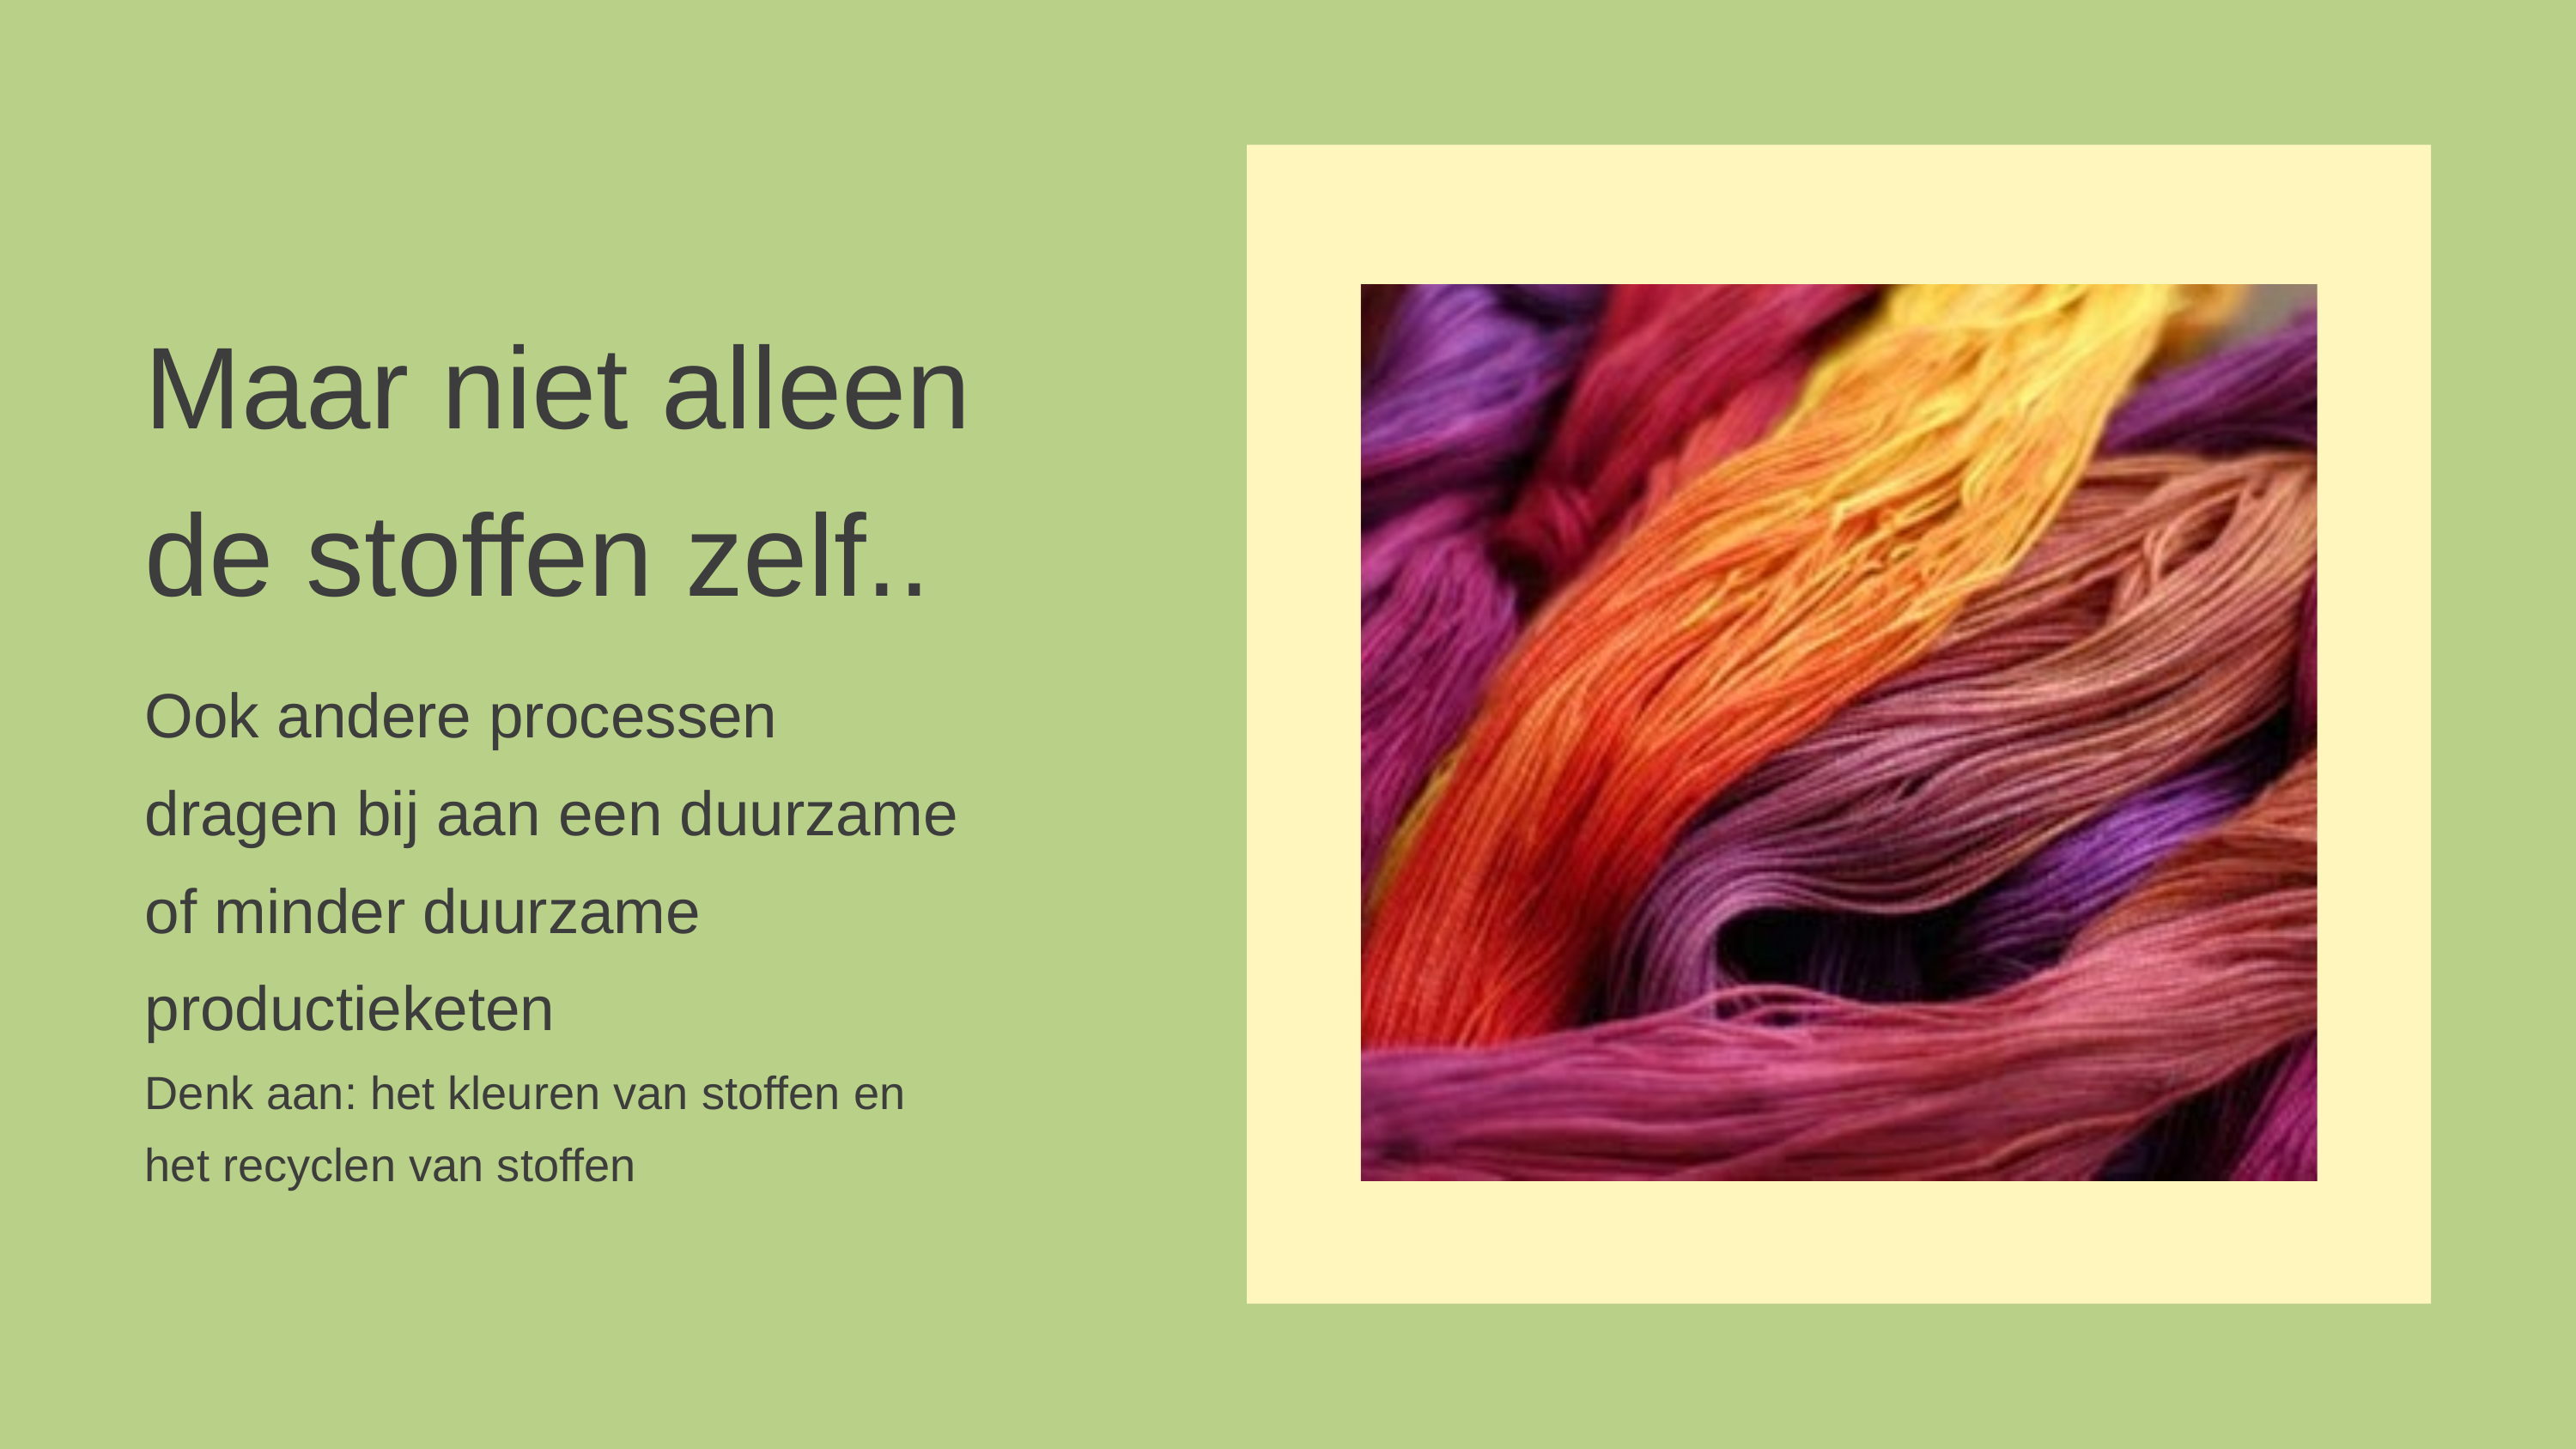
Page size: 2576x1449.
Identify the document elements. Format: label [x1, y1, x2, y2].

text_box [1247, 144, 2432, 1304]
picture [1360, 284, 2318, 1181]
text_box [144, 284, 1096, 1164]
